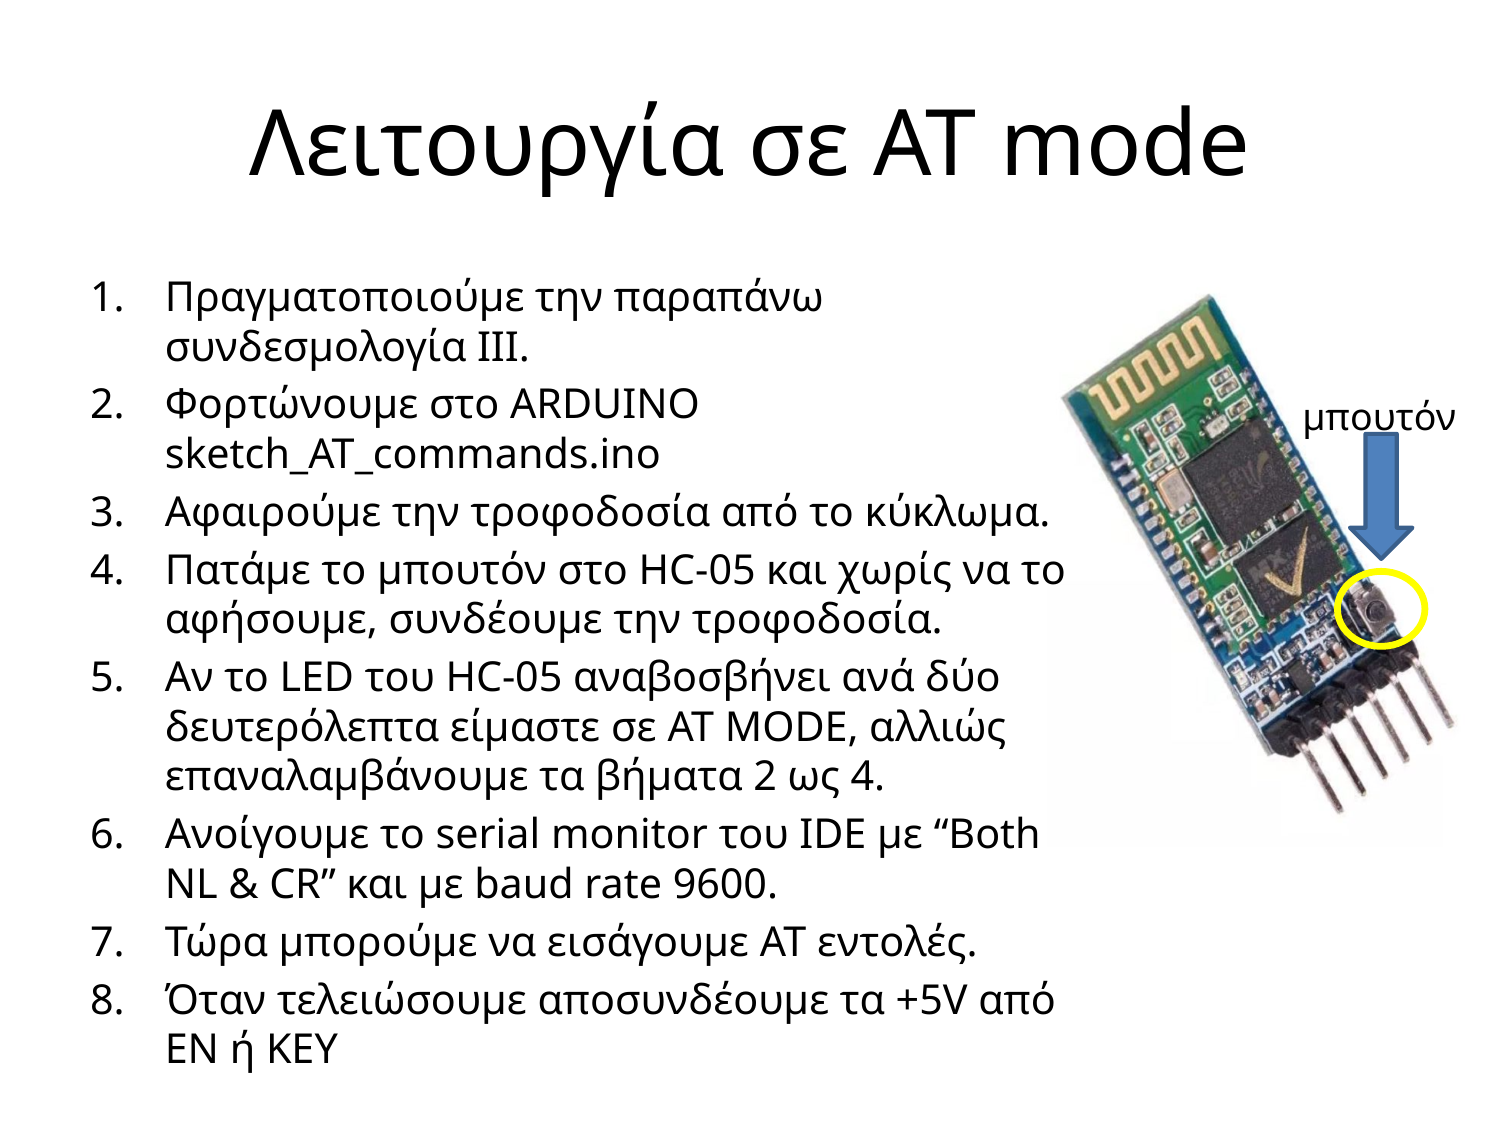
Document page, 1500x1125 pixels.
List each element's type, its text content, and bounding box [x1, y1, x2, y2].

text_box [1046, 262, 1500, 847]
list Πραγματοποιούμε την παραπάνω συνδεσμολογία ΙΙΙ. Φορτώνουμε στο ARDUINO sketch_AT_commands.ino Αφαιρούμε την τροφοδοσία από το κύκλωμα. Πατάμε το μπουτόν στο HC-05 και χωρίς να το αφήσουμε, συνδέουμε την τροφοδοσία. Αν το LED του HC-05 αναβοσβήνει ανά δύο δευτερόλεπτα είμαστε σε AT MODE, αλλιώς επαναλαμβάνουμε τα βήματα 2 ως 4. Ανοίγουμε το serial monitor του IDE με “Both NL & CR” και με baud rate 9600. Τώρα μπορούμε να εισάγουμε ΑΤ εντολές. Όταν τελειώσουμε αποσυνδέουμε τα +5V από ΕΝ ή ΚΕΥ [75, 262, 1100, 1100]
title Λειτουργία σε ΑΤ mode [75, 45, 1425, 233]
